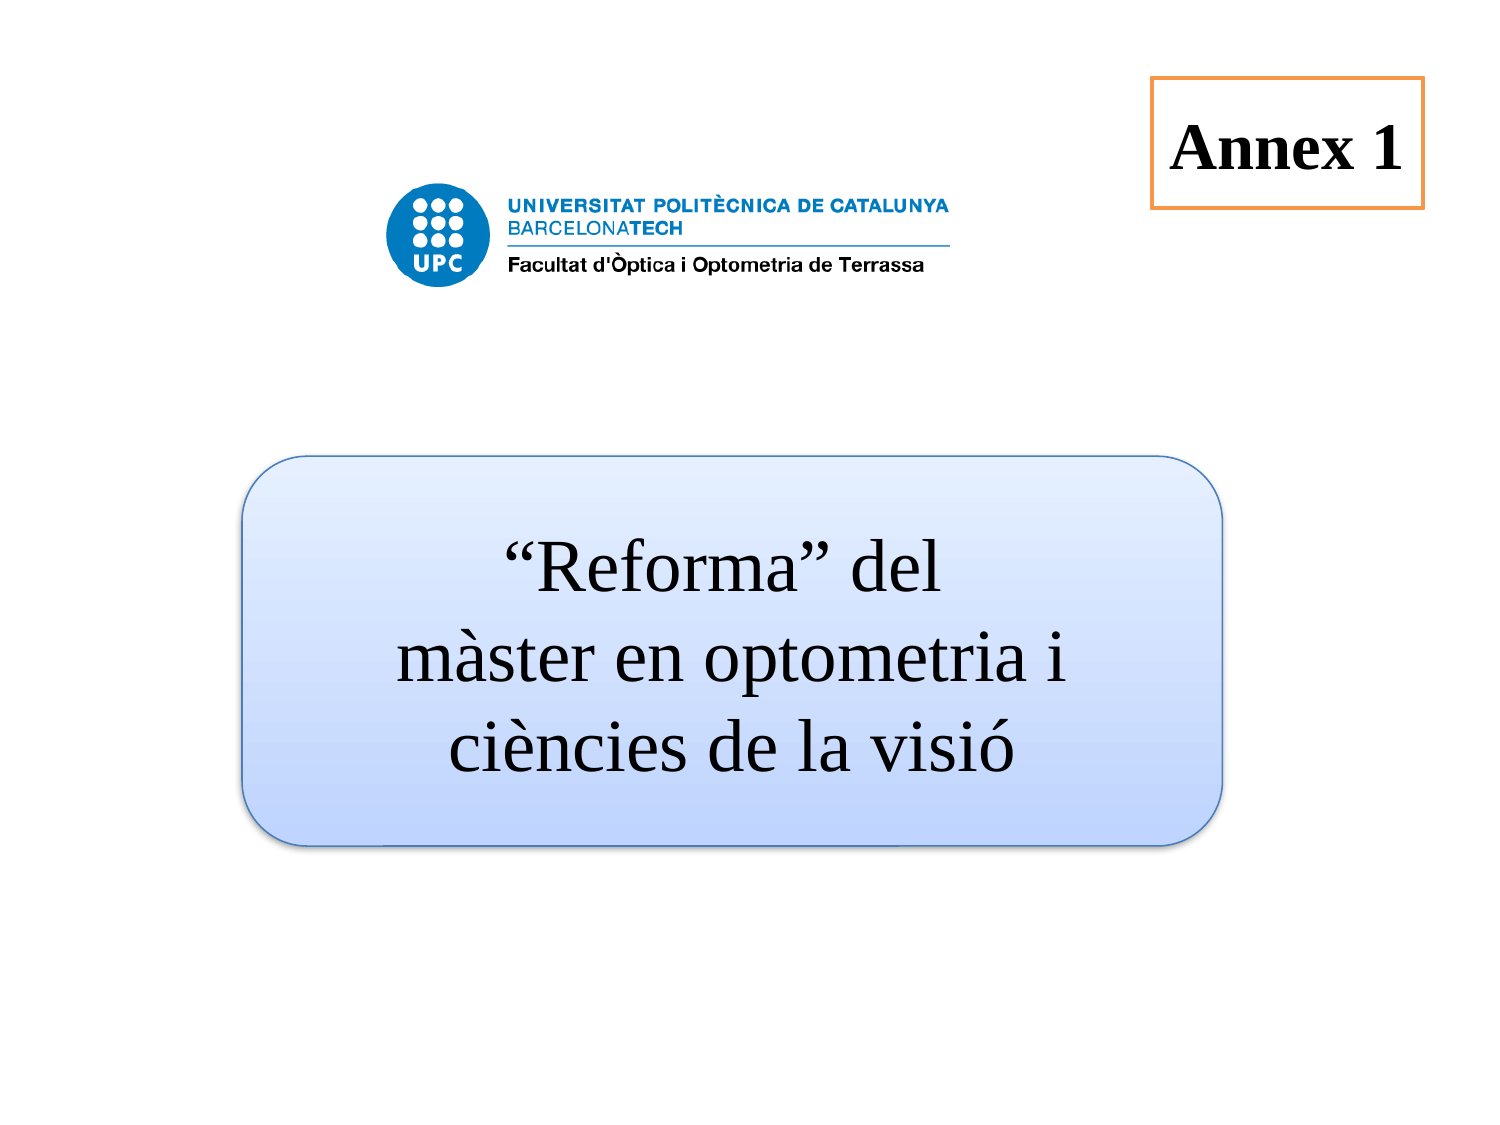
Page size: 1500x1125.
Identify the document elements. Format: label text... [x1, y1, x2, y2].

picture [371, 160, 966, 320]
text_box “Reforma” del màster en optometria i ciències de la visió [241, 455, 1224, 847]
text_box Annex 1 [1150, 76, 1425, 210]
